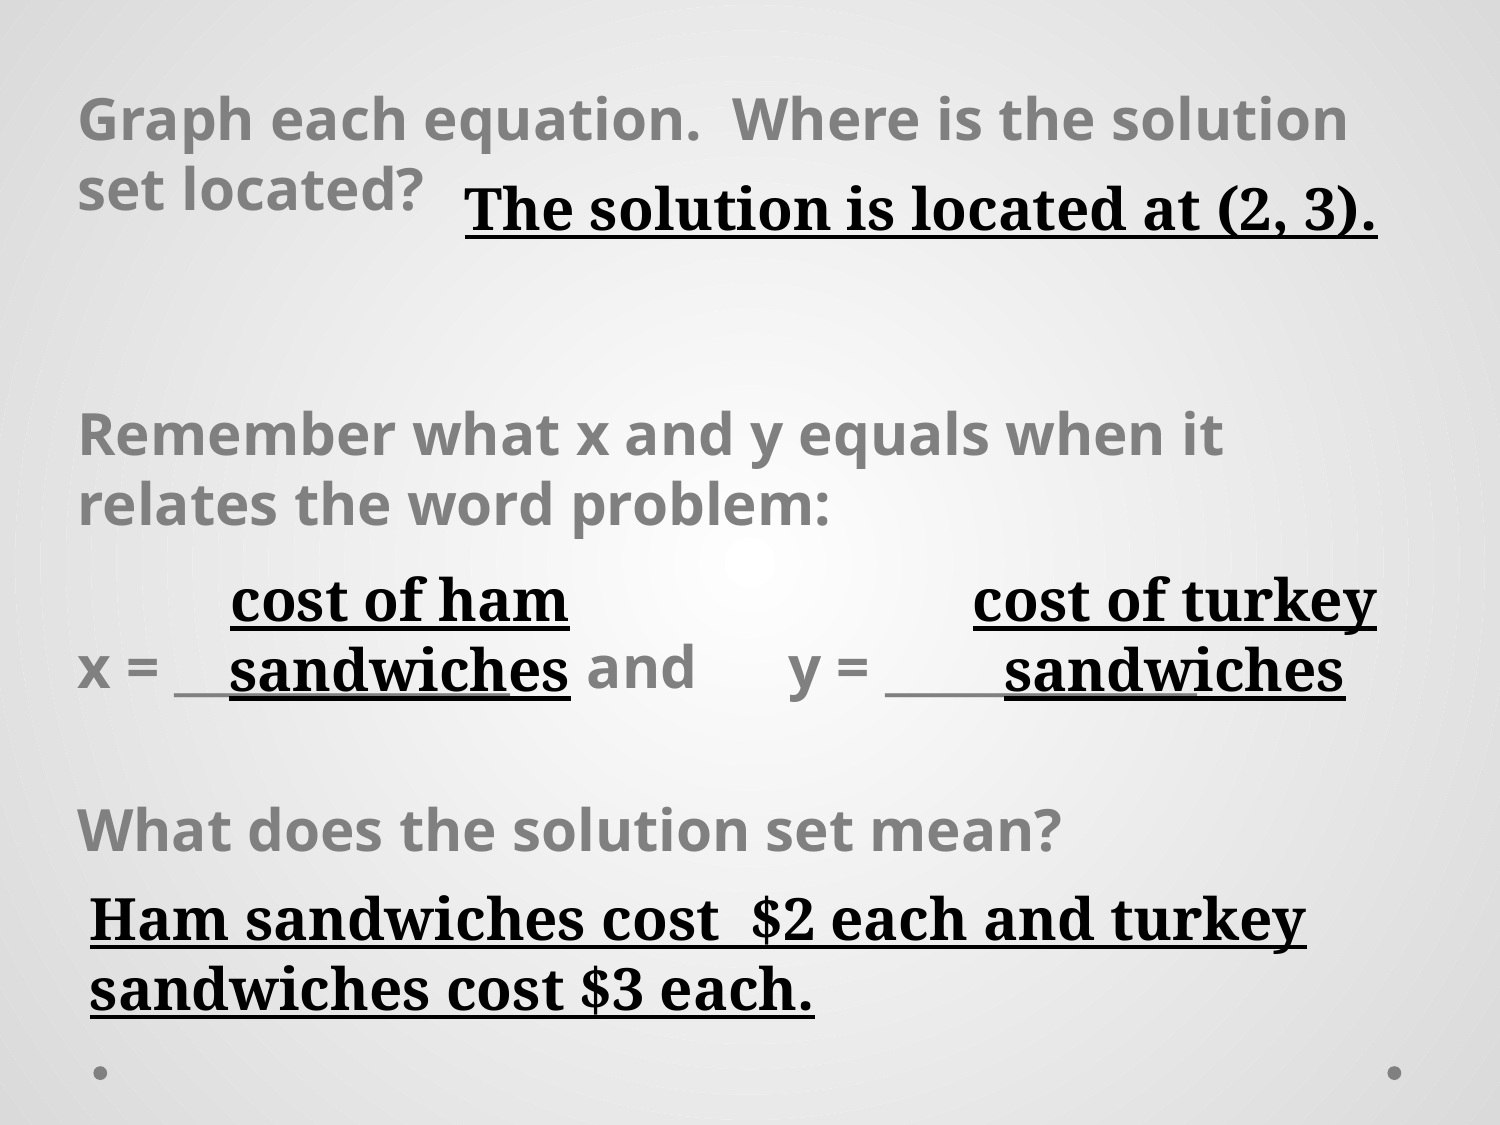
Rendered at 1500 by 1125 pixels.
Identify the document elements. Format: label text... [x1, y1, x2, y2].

text_box Ham sandwiches cost $2 each and turkey sandwiches cost $3 each. [75, 874, 1400, 1030]
text_box cost of turkey sandwiches [887, 555, 1463, 711]
text_box cost of ham sandwiches [162, 555, 638, 711]
text_box The solution is located at (2, 3). [450, 164, 1400, 249]
list Graph each equation. Where is the solution set located? Remember what x and y equals when it relates the word problem: x = ______________ and y = _____________ What does the solution set mean? [62, 75, 1413, 1113]
